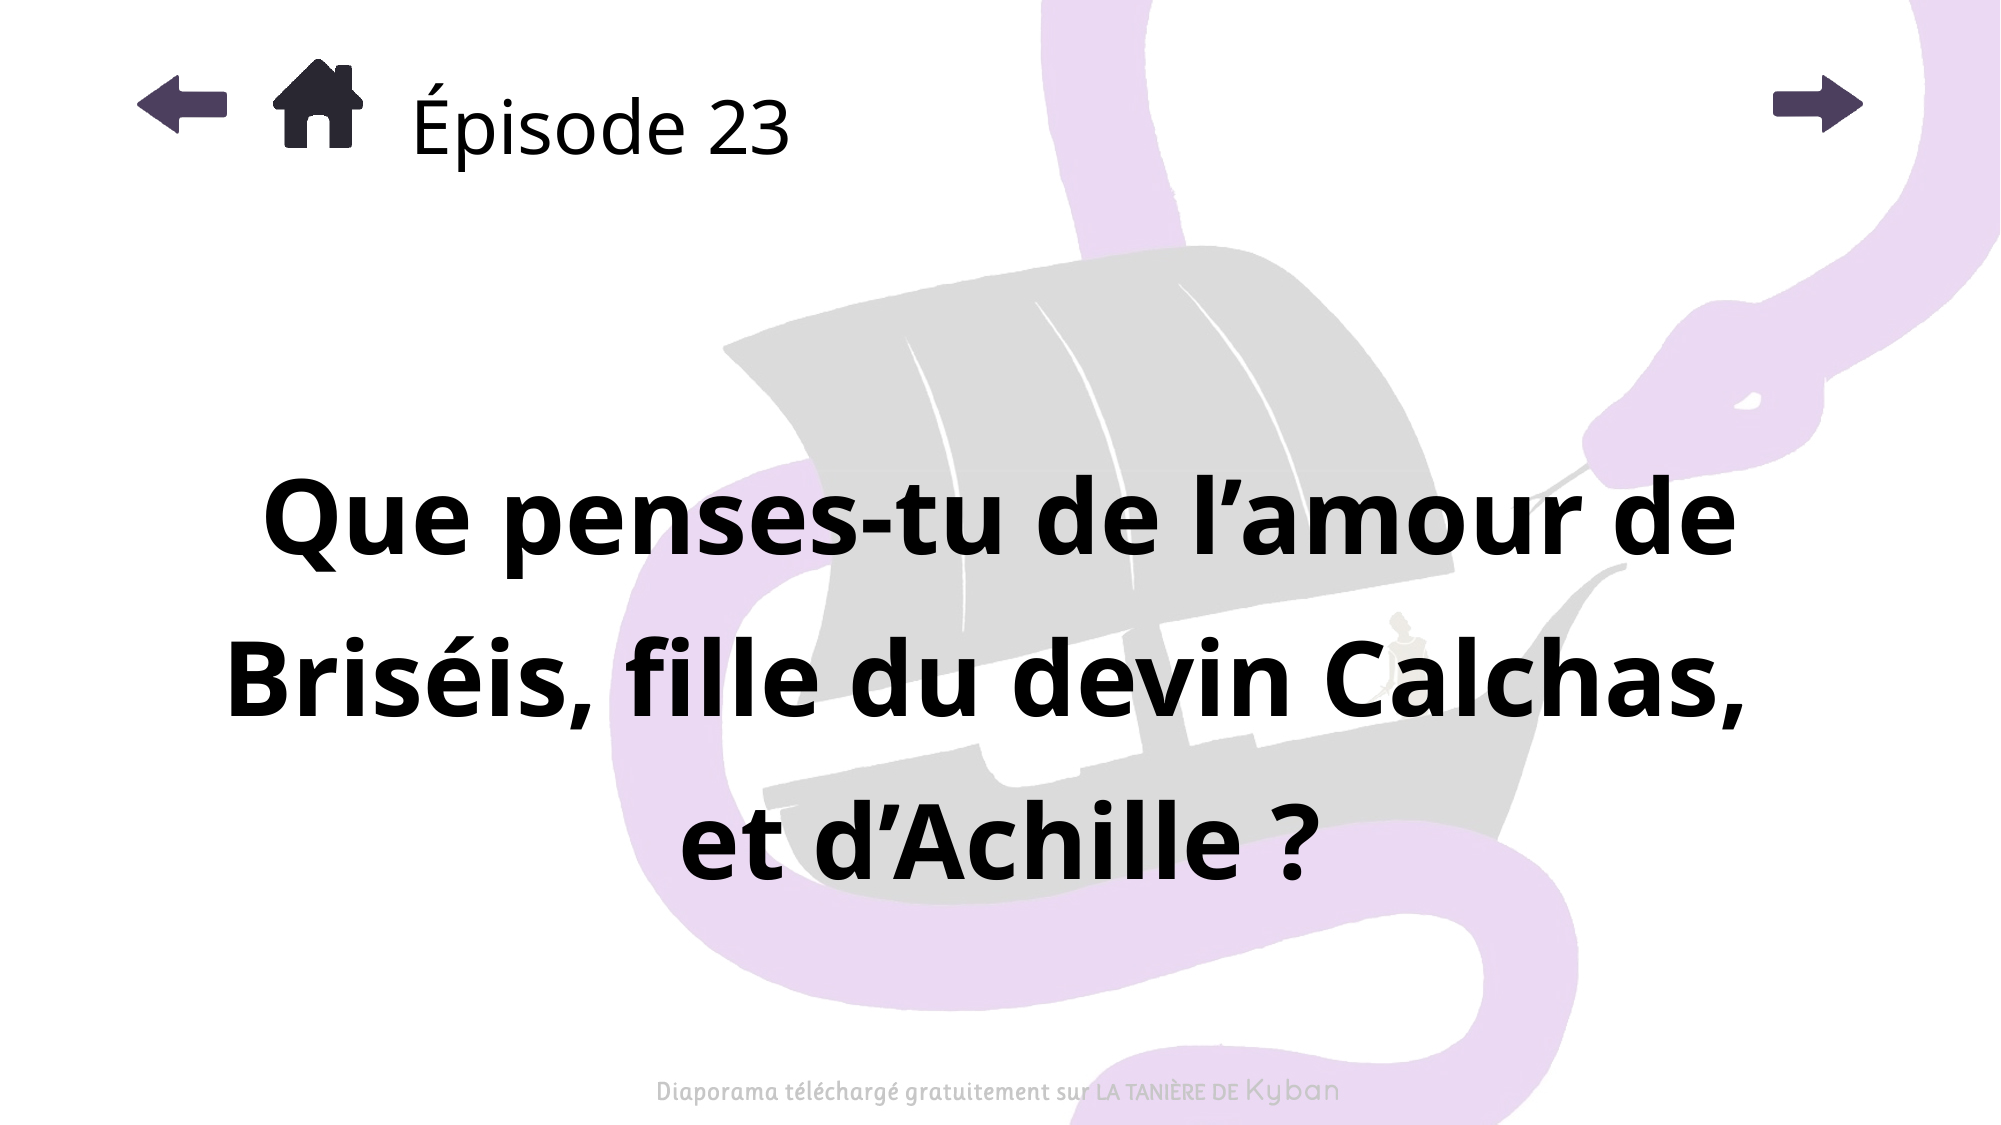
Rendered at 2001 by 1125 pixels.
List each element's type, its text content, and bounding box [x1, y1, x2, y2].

title Épisode 23 [395, 59, 1863, 202]
list Que penses-tu de l’amour de Briséis, fille du devin Calchas, et d’Achille ? [137, 299, 1863, 1014]
picture [0, 0, 2001, 1125]
